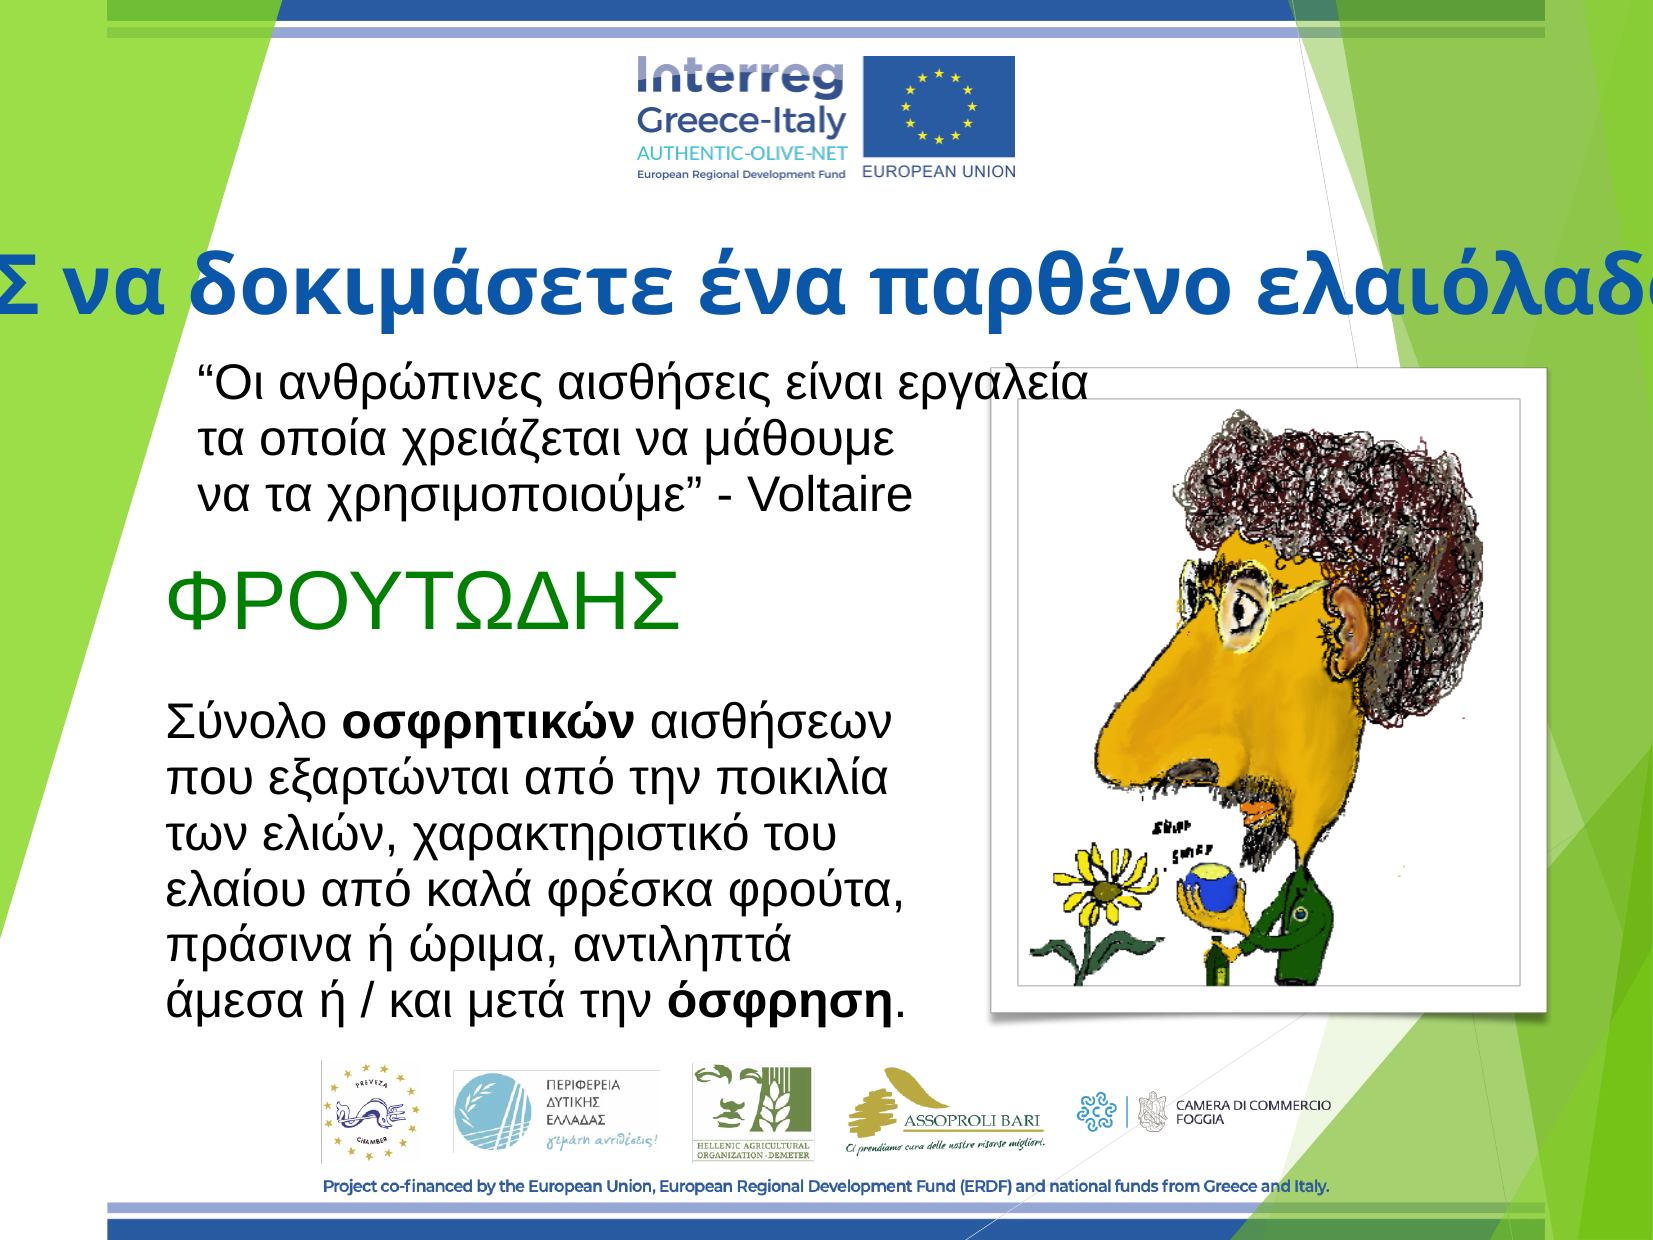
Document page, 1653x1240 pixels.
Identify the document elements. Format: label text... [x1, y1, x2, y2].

text_box ΦΡΟΥΤΩΔΗΣ [157, 548, 691, 656]
picture [272, 0, 1298, 38]
picture [109, 1002, 1336, 1240]
picture [637, 56, 1015, 180]
text_box ΠΩΣ να δοκιμάσετε ένα παρθένο ελαιόλαδο; [0, 223, 1653, 442]
text_box Σύνολο οσφρητικών αισθήσεων που εξαρτώνται από την ποικιλία των ελιών, χαρακτηριστικό του ελαίου από καλά φρέσκα φρούτα, πράσινα ή ώριμα, αντιληπτά άμεσα ή / και μετά την όσφρηση. [158, 686, 950, 1097]
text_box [983, 364, 1556, 1030]
text_box “Οι ανθρώπινες αισθήσεις είναι εργαλεία τα οποία χρειάζεται να μάθουμε να τα χρησιμοποιούμε” - Voltaire [189, 442, 983, 530]
